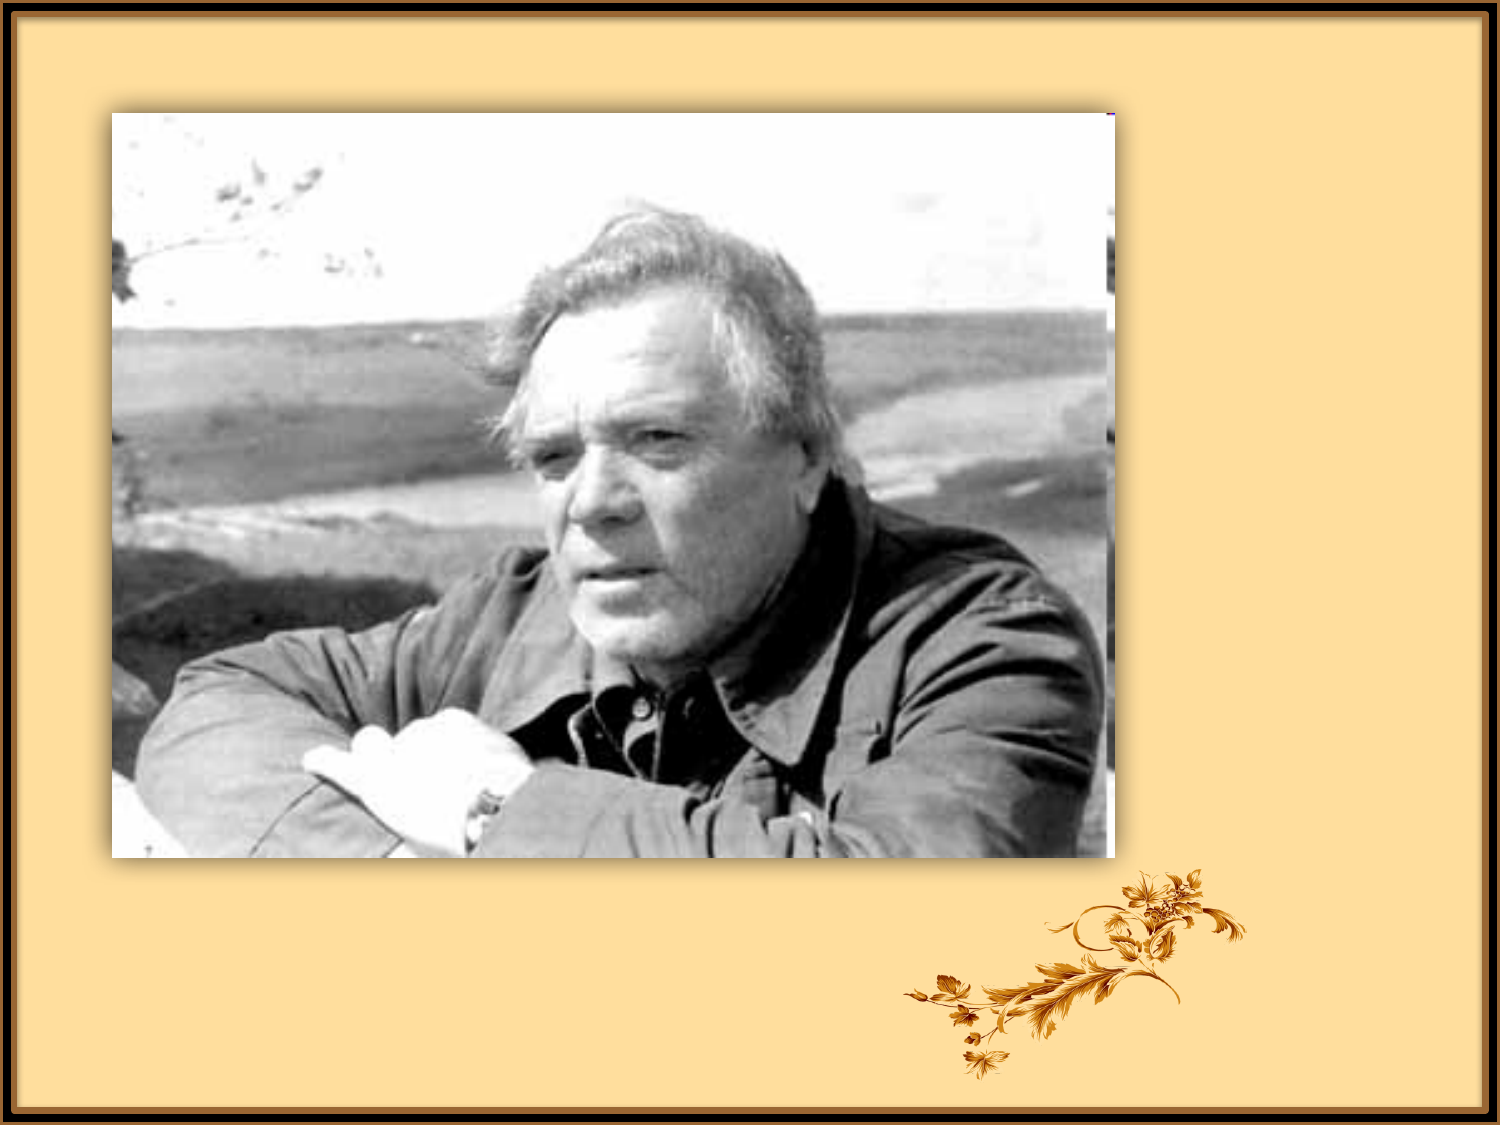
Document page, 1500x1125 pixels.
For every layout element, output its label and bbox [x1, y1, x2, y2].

text_box [0, 0, 1500, 1125]
picture [111, 113, 1115, 858]
picture [903, 869, 1247, 1083]
